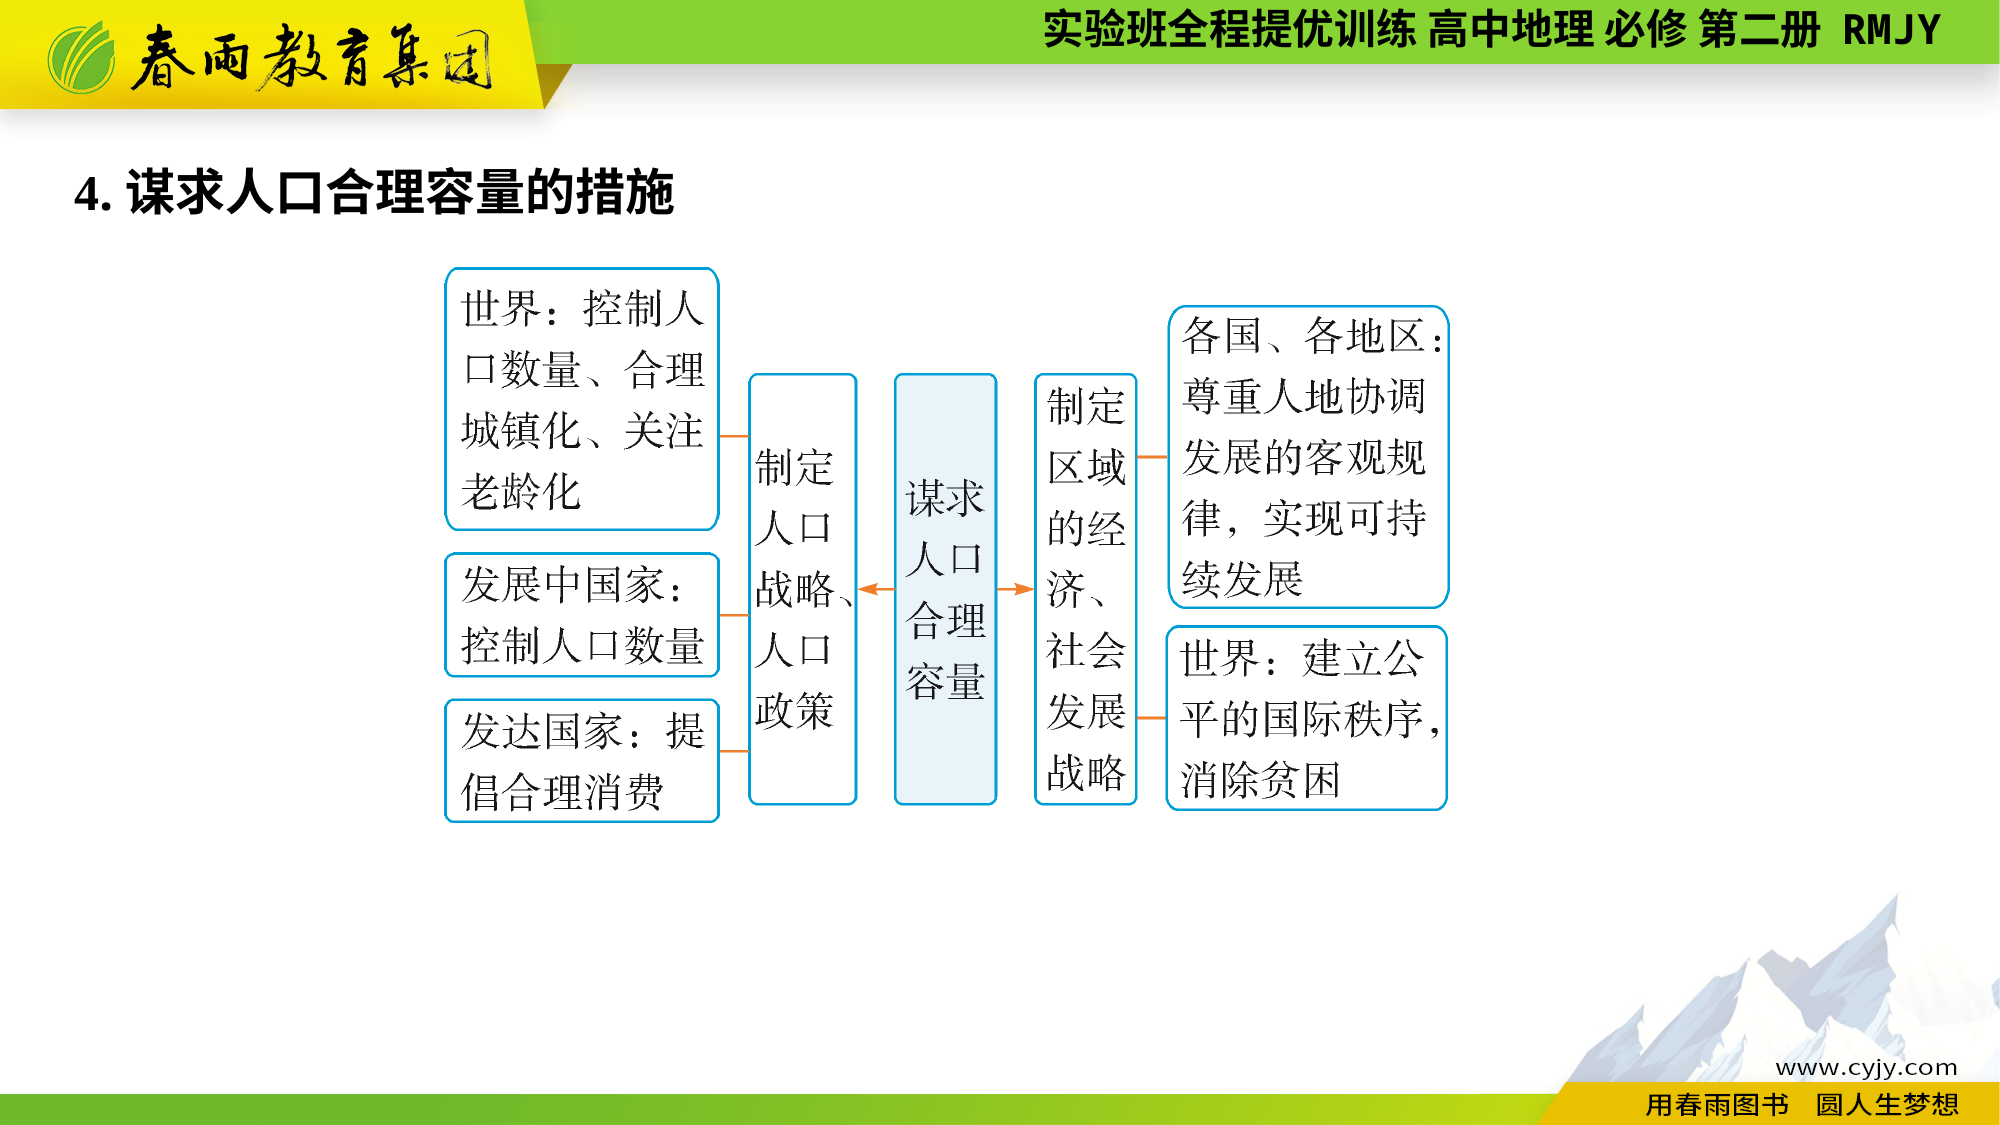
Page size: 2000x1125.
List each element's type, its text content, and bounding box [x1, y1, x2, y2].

list 4.谋求人口合理容量的措施 [59, 122, 1944, 217]
picture [0, 0, 2000, 1125]
